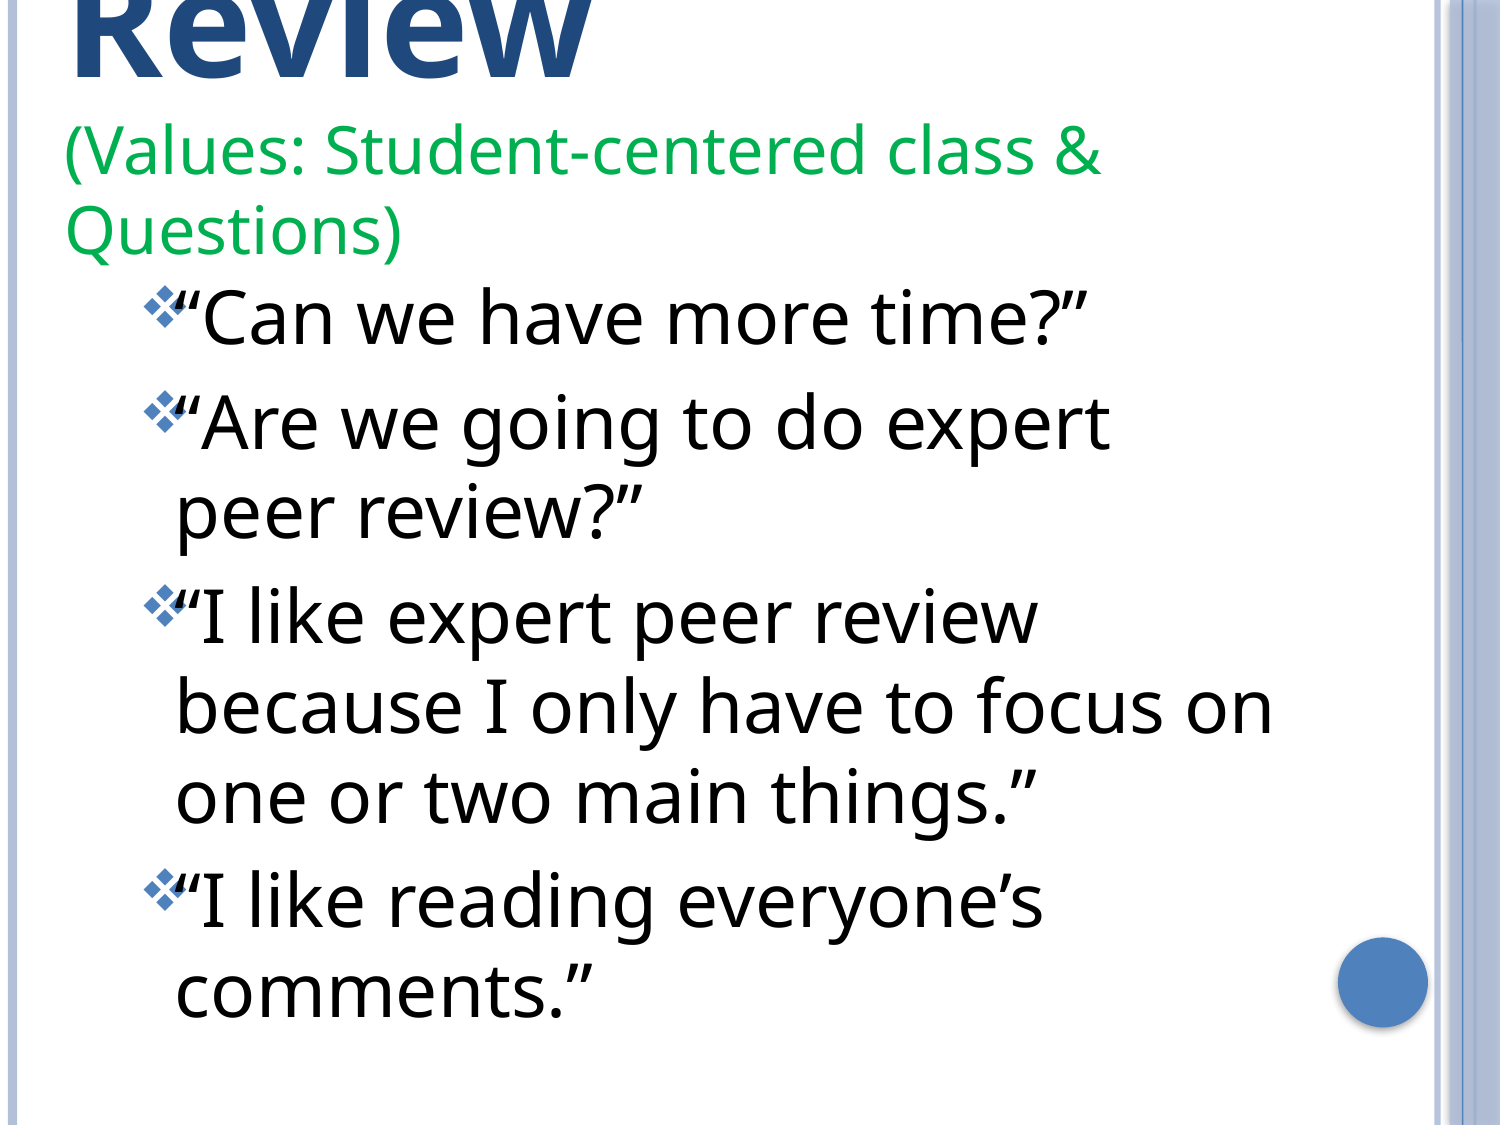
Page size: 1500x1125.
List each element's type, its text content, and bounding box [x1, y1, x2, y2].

list “Can we have more time?” “Are we going to do expert peer review?” “I like expert peer review because I only have to focus on one or two main things.” “I like reading everyone’s comments.” [75, 262, 1300, 1062]
title Expert Peer Review (Values: Student-centered class & Questions) [50, 87, 1400, 275]
